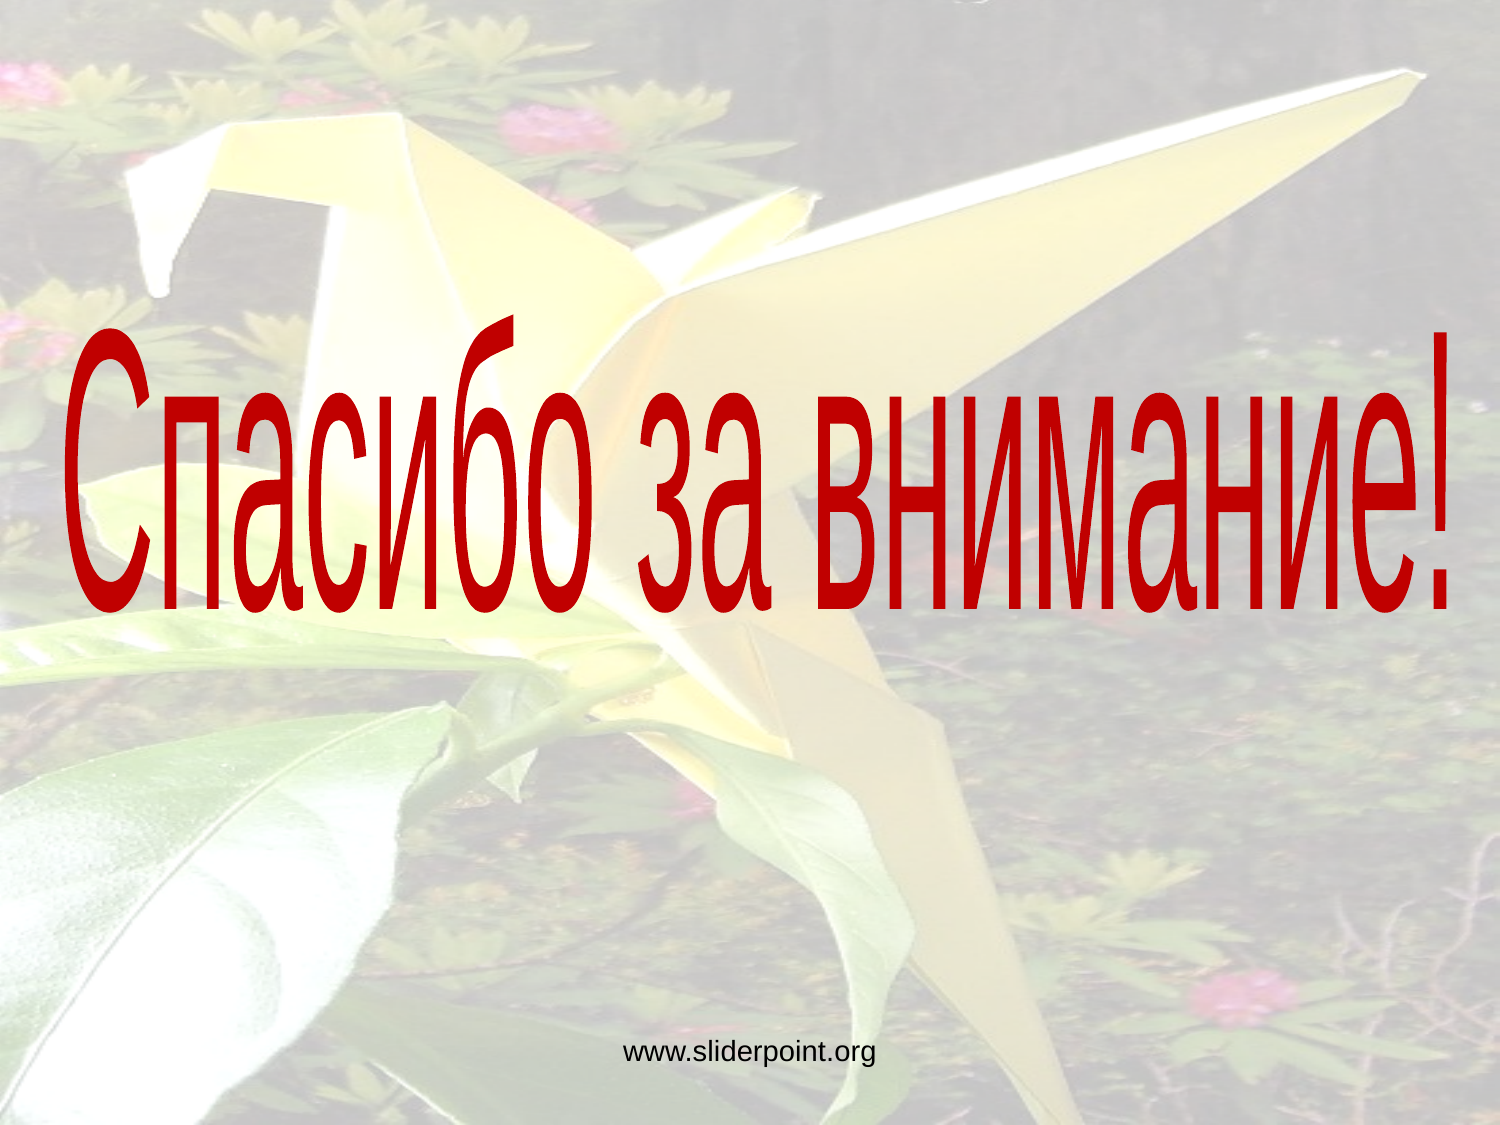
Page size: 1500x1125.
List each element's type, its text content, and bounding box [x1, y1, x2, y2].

footer www.sliderpoint.org [512, 1024, 988, 1103]
